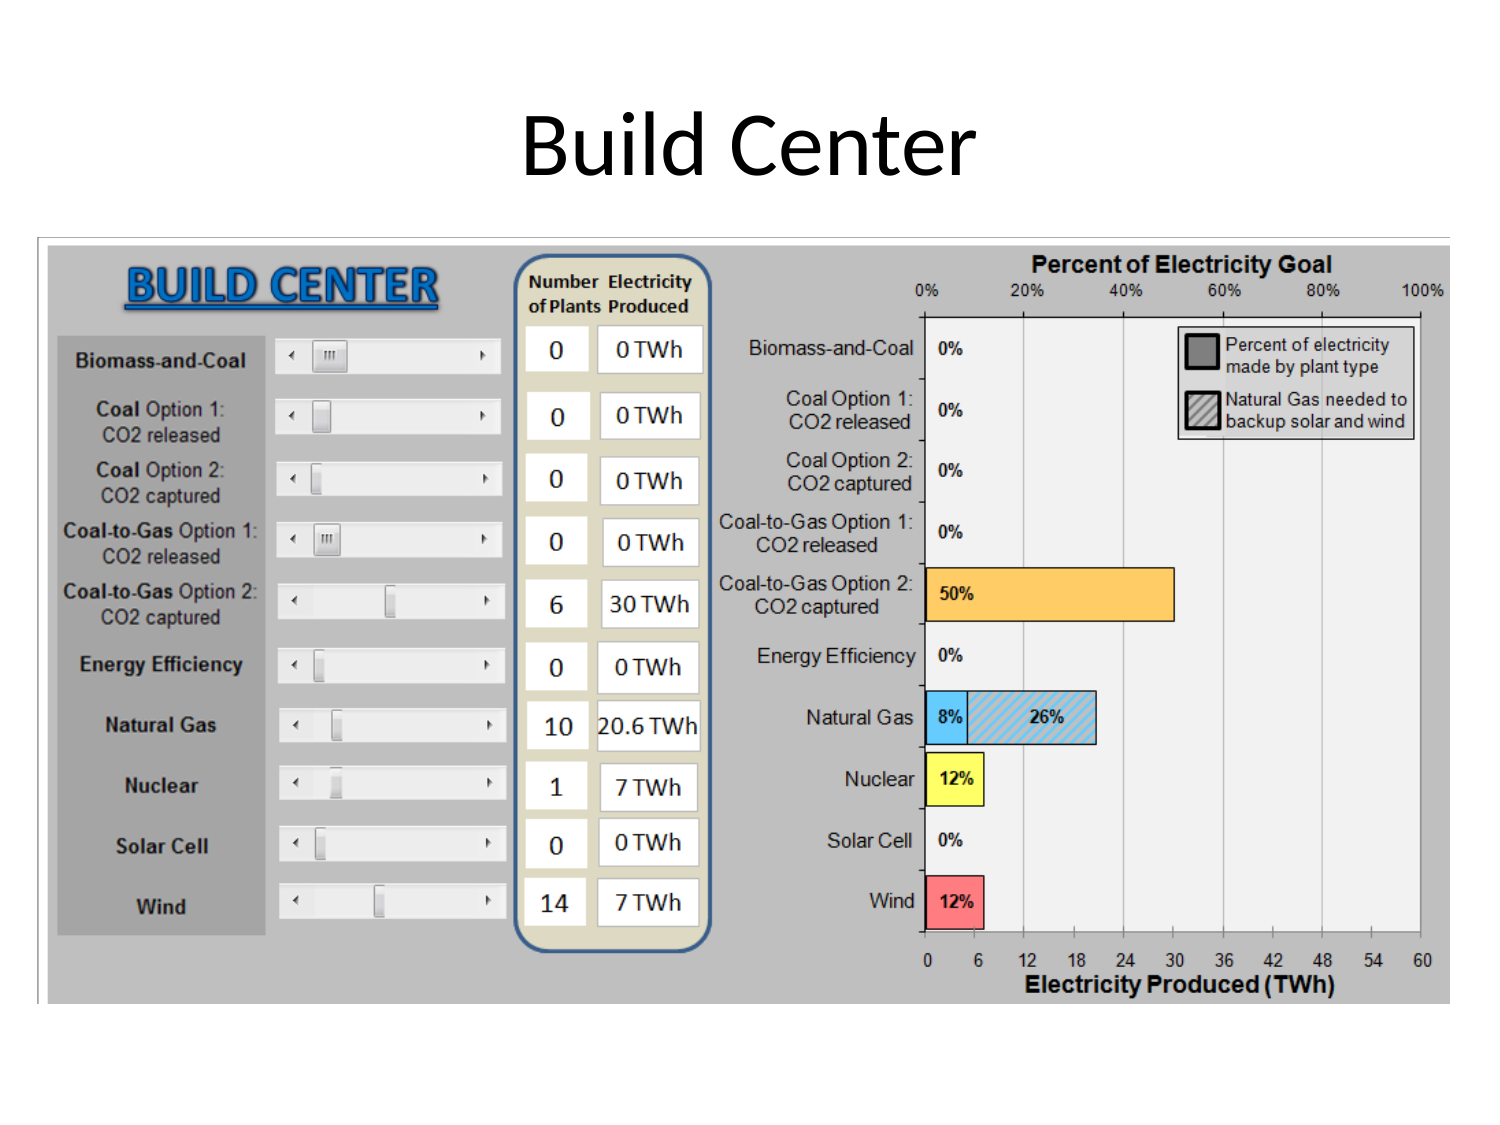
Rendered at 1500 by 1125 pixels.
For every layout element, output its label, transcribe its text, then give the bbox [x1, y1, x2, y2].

picture [37, 237, 1451, 1005]
title Build Center [75, 45, 1425, 233]
